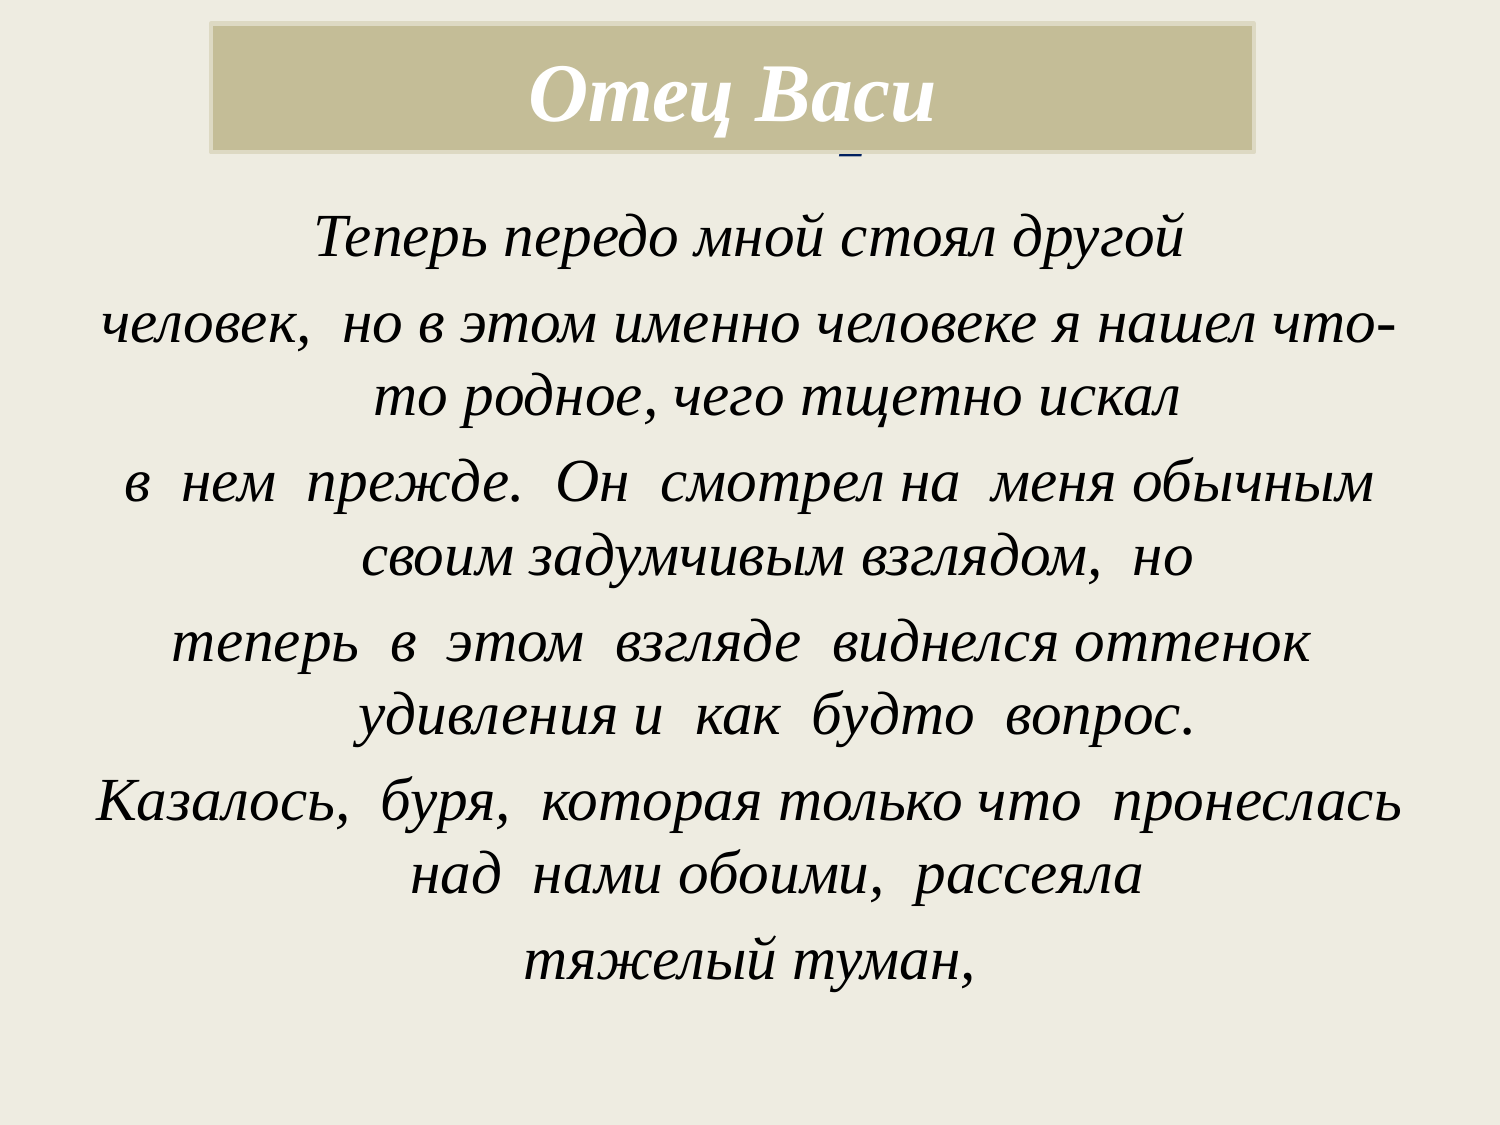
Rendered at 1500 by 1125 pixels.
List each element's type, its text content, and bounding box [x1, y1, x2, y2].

list Теперь передо мной стоял другой человек, но в этом именно человеке я нашел что-то родное, чего тщетно искал в нем прежде. Он смотрел на меня обычным своим задумчивым взглядом, но теперь в этом взгляде виднелся оттенок удивления и как будто вопрос. Казалось, буря, которая только что пронеслась над нами обоими, рассеяла тяжелый туман, [75, 187, 1425, 1005]
text_box Отец Васи [209, 21, 1256, 154]
title Узнай героя [75, 45, 1425, 164]
